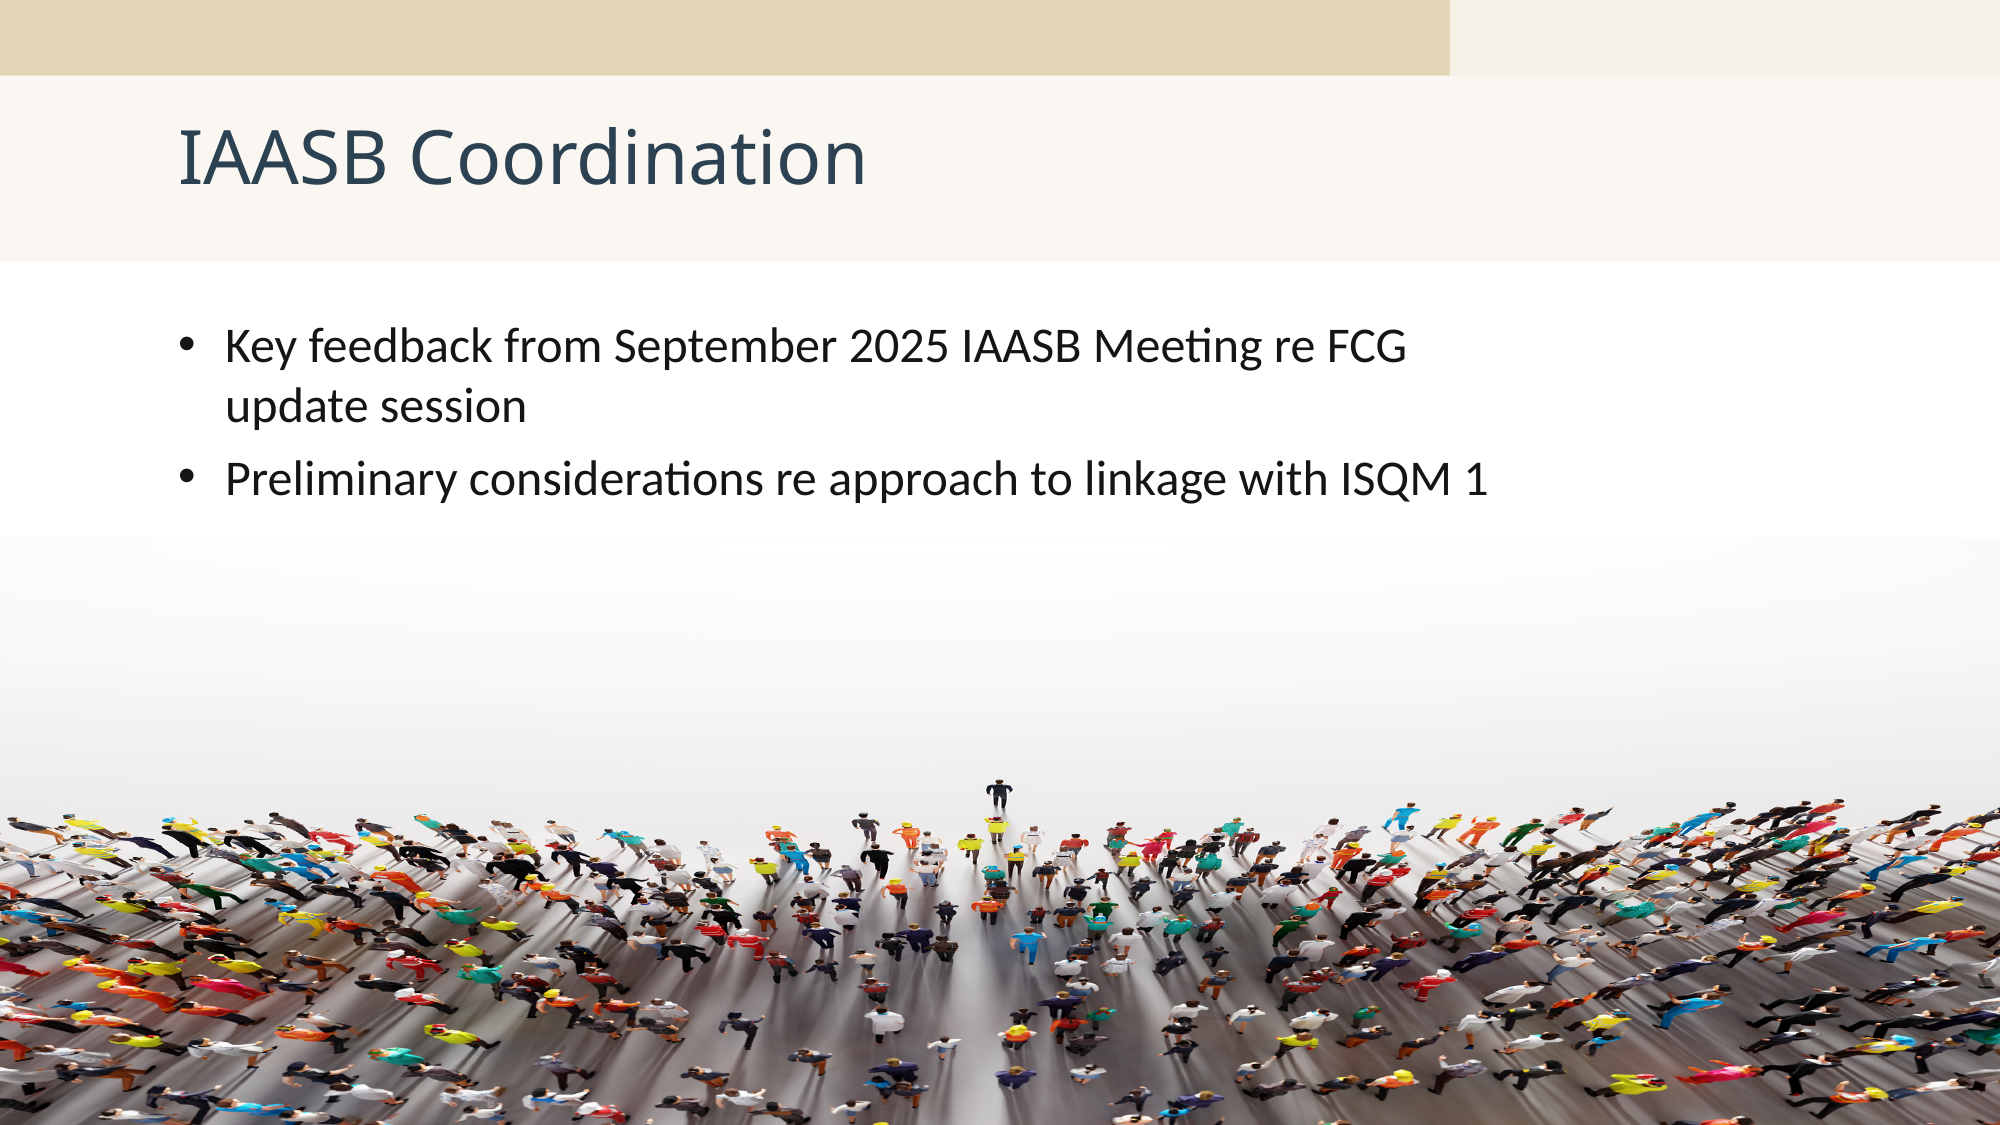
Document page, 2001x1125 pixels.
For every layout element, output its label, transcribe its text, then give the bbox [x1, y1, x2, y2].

text_box [112, 289, 1814, 536]
picture [0, 536, 2000, 1125]
text_box IAASB Coordination [163, 112, 1826, 203]
text_box Key feedback from September 2025 IAASB Meeting re FCG update session Preliminary considerations re approach to linkage with ISQM 1 [162, 304, 1540, 536]
